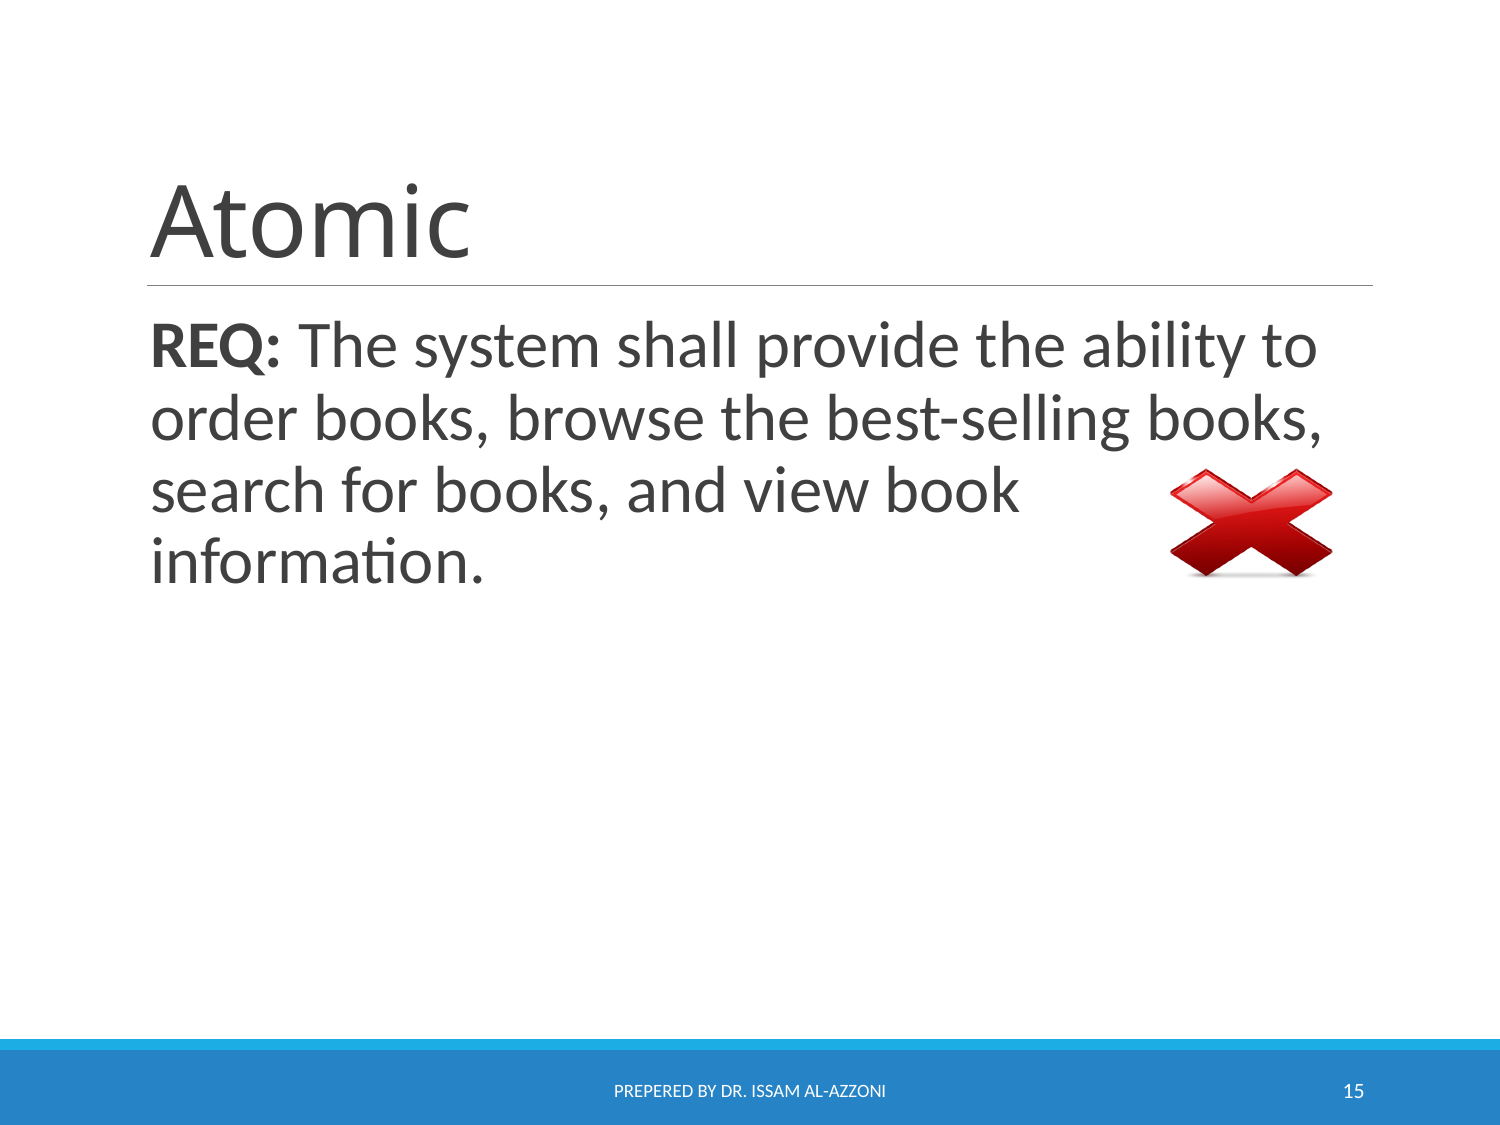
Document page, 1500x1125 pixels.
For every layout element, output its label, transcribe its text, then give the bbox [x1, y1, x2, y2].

list REQ: The system shall provide the ability to order books, browse the best-selling books, search for books, and view book information. [135, 302, 1373, 963]
picture [1162, 467, 1339, 581]
footer Prepered by Dr. Issam Al-Azzoni [453, 1059, 1047, 1120]
title Atomic [135, 47, 1373, 285]
slide_number 15 [1218, 1059, 1380, 1120]
